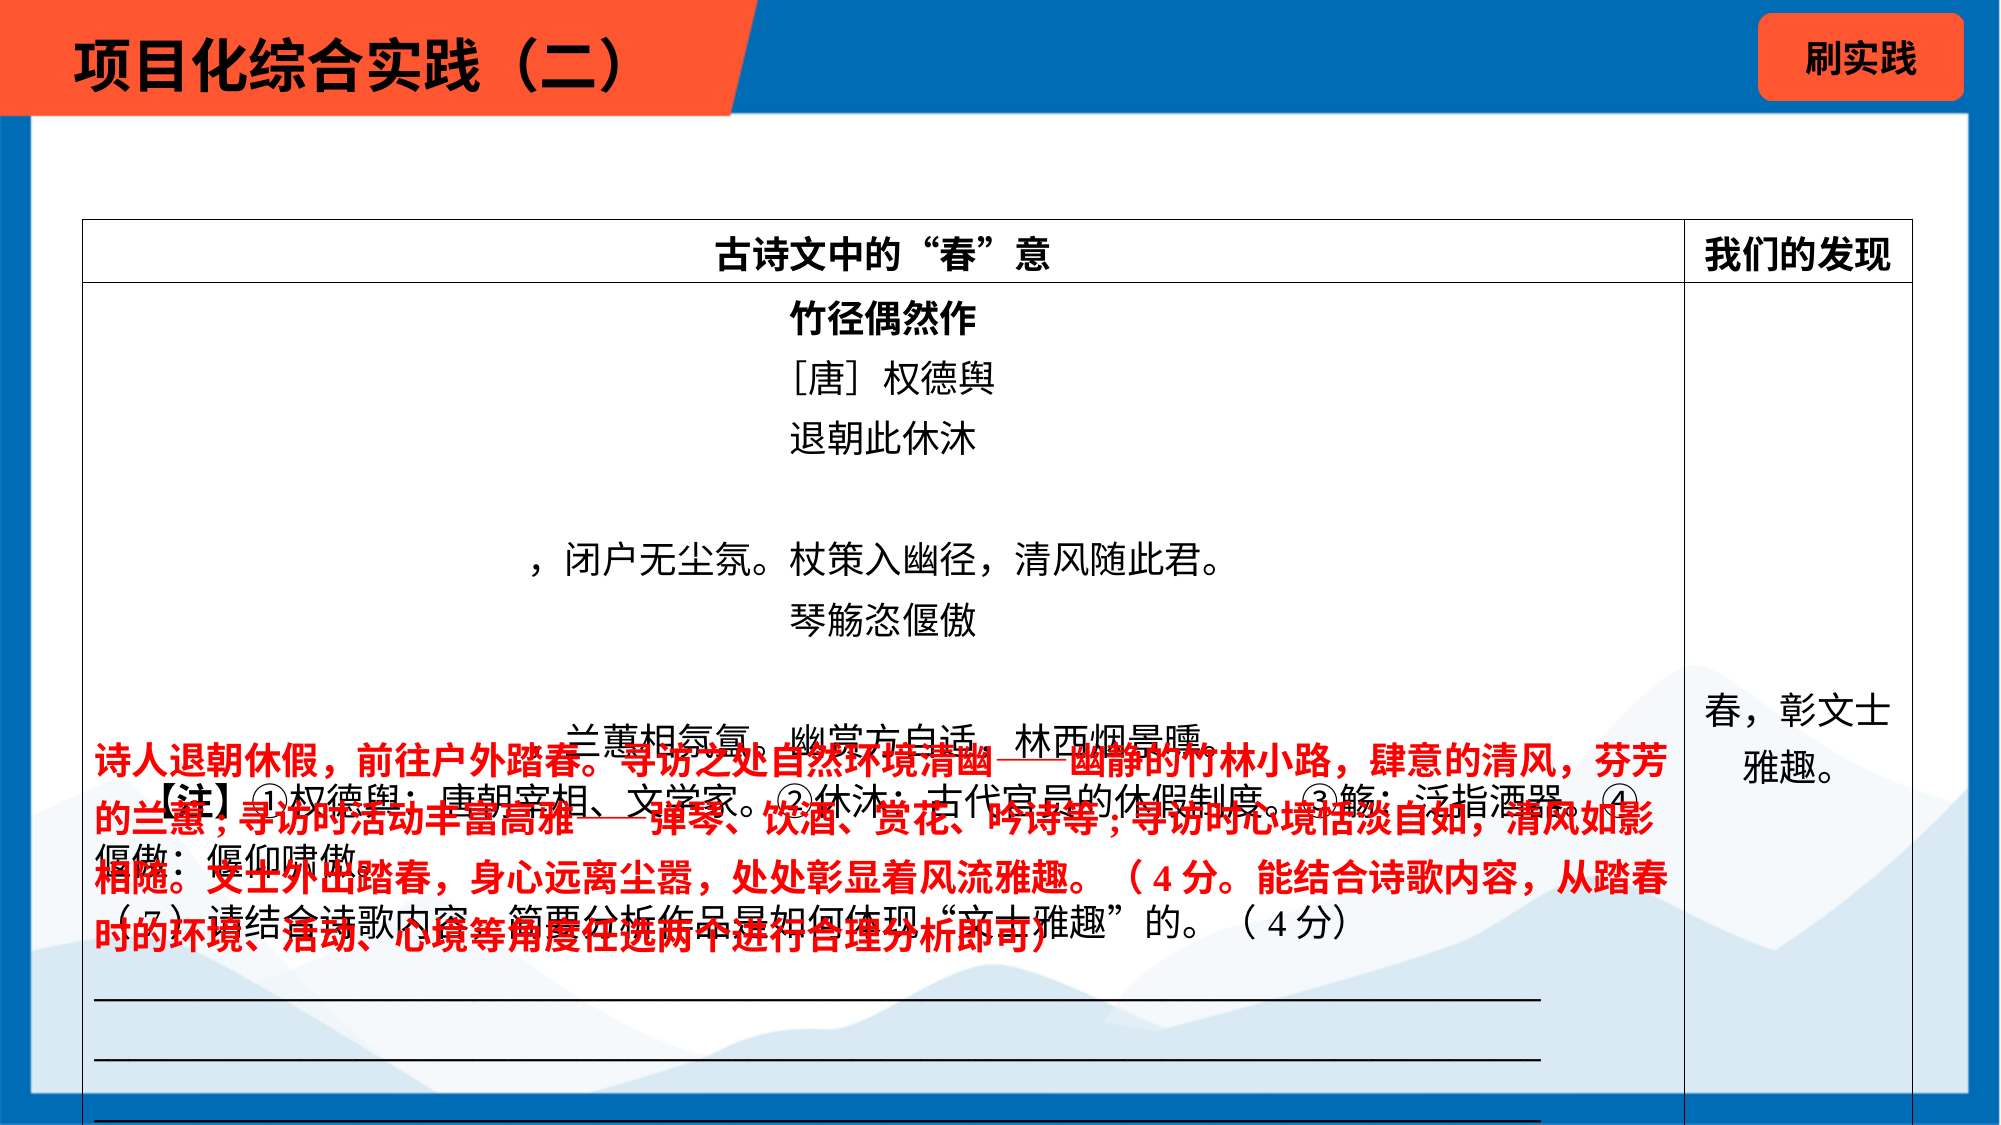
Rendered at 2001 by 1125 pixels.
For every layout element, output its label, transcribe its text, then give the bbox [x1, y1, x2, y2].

picture [0, 0, 2000, 1125]
picture [1685, 220, 1912, 282]
text_box 诗人退朝休假，前往户外踏春。寻访之处自然环境清幽——幽静的竹林小路，肆意的清风，芬芳的兰蕙;寻访时活动丰富高雅——弹琴、饮酒、赏花、吟诗等;寻访时心境恬淡自如，清风如影相随。文士外出踏春，身心远离尘嚣，处处彰显着风流雅趣。（4分。能结合诗歌内容，从踏春时的环境、活动、心境等角度任选两个进行合理分析即可） [94, 723, 1676, 953]
picture [83, 220, 1684, 282]
picture [1685, 283, 1912, 1125]
picture [83, 283, 1684, 1125]
